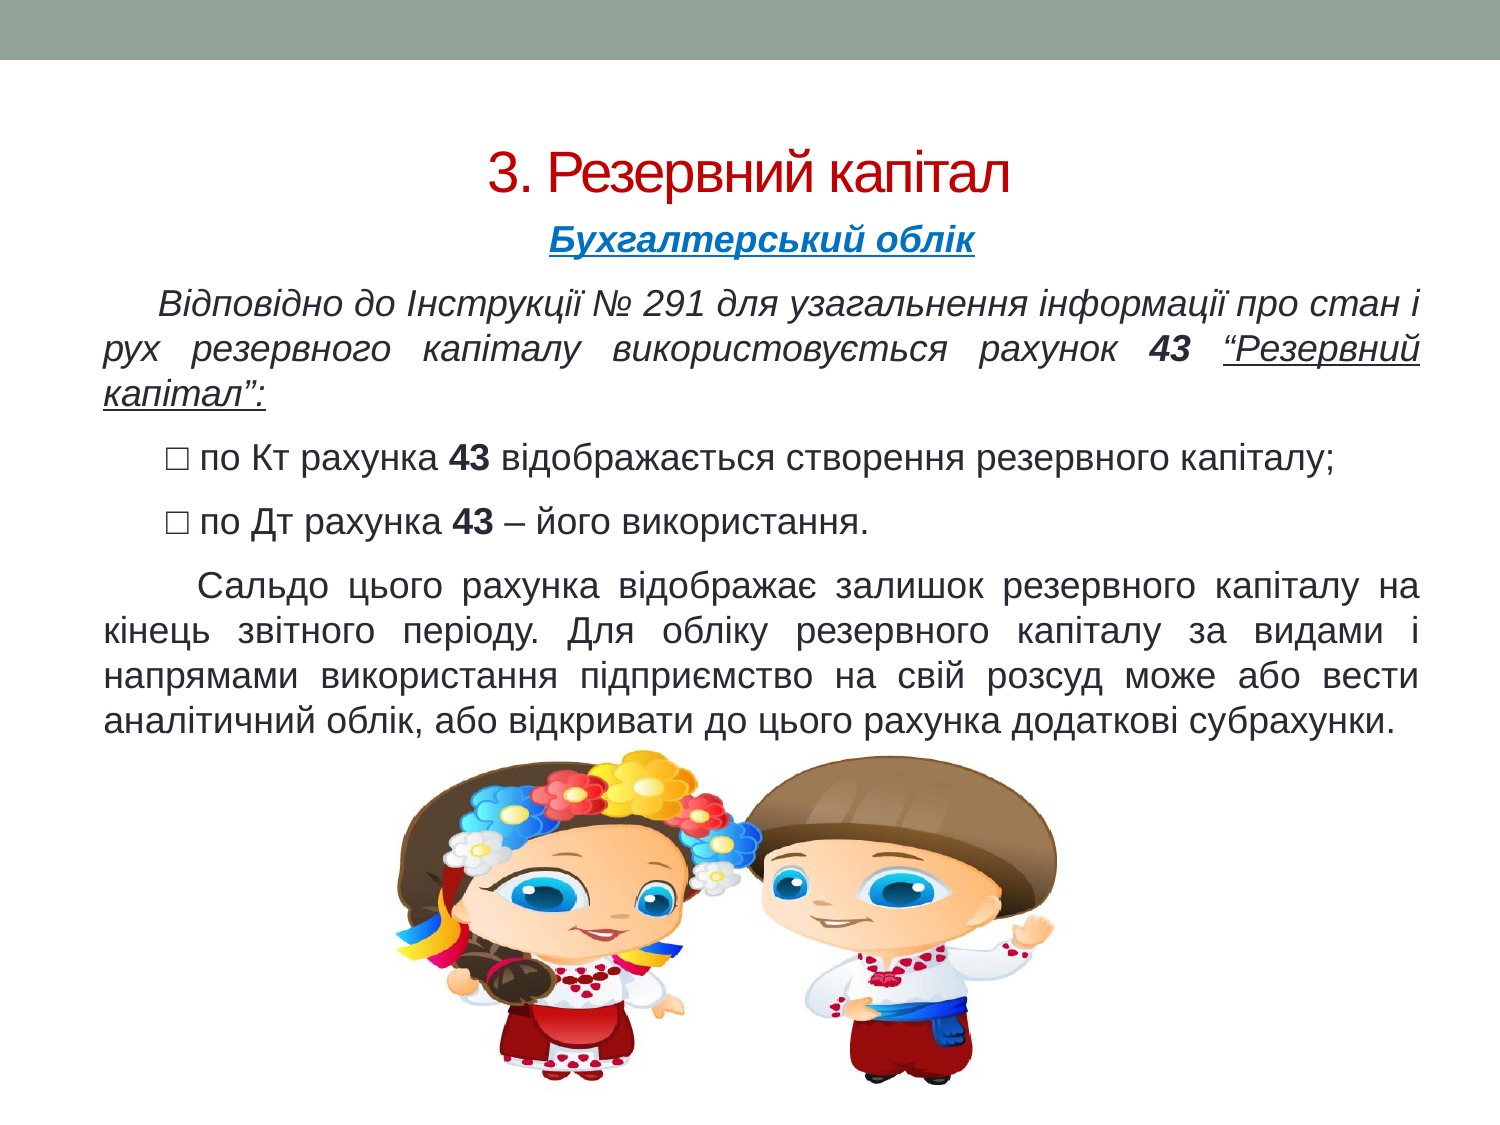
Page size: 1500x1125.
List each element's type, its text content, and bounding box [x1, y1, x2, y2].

picture [395, 727, 1081, 1107]
text_box Бухгалтерський облік Відповідно до Інструкції № 291 для узагальнення інформації про стан і рух резервного капіталу використовується рахунок 43 “Резервний капітал”: □ по Кт рахунка 43 відображається створення резервного капіталу; □ по Дт рахунка 43 – його використання. Сальдо цього рахунка відображає залишок резервного капіталу на кінець звітного періоду. Для обліку резервного капіталу за видами і напрямами використання підприємство на свій розсуд може або вести аналітичний облік, або відкривати до цього рахунка додаткові субрахунки. [88, 208, 1436, 812]
title 3. Резервний капітал [75, 87, 1425, 250]
